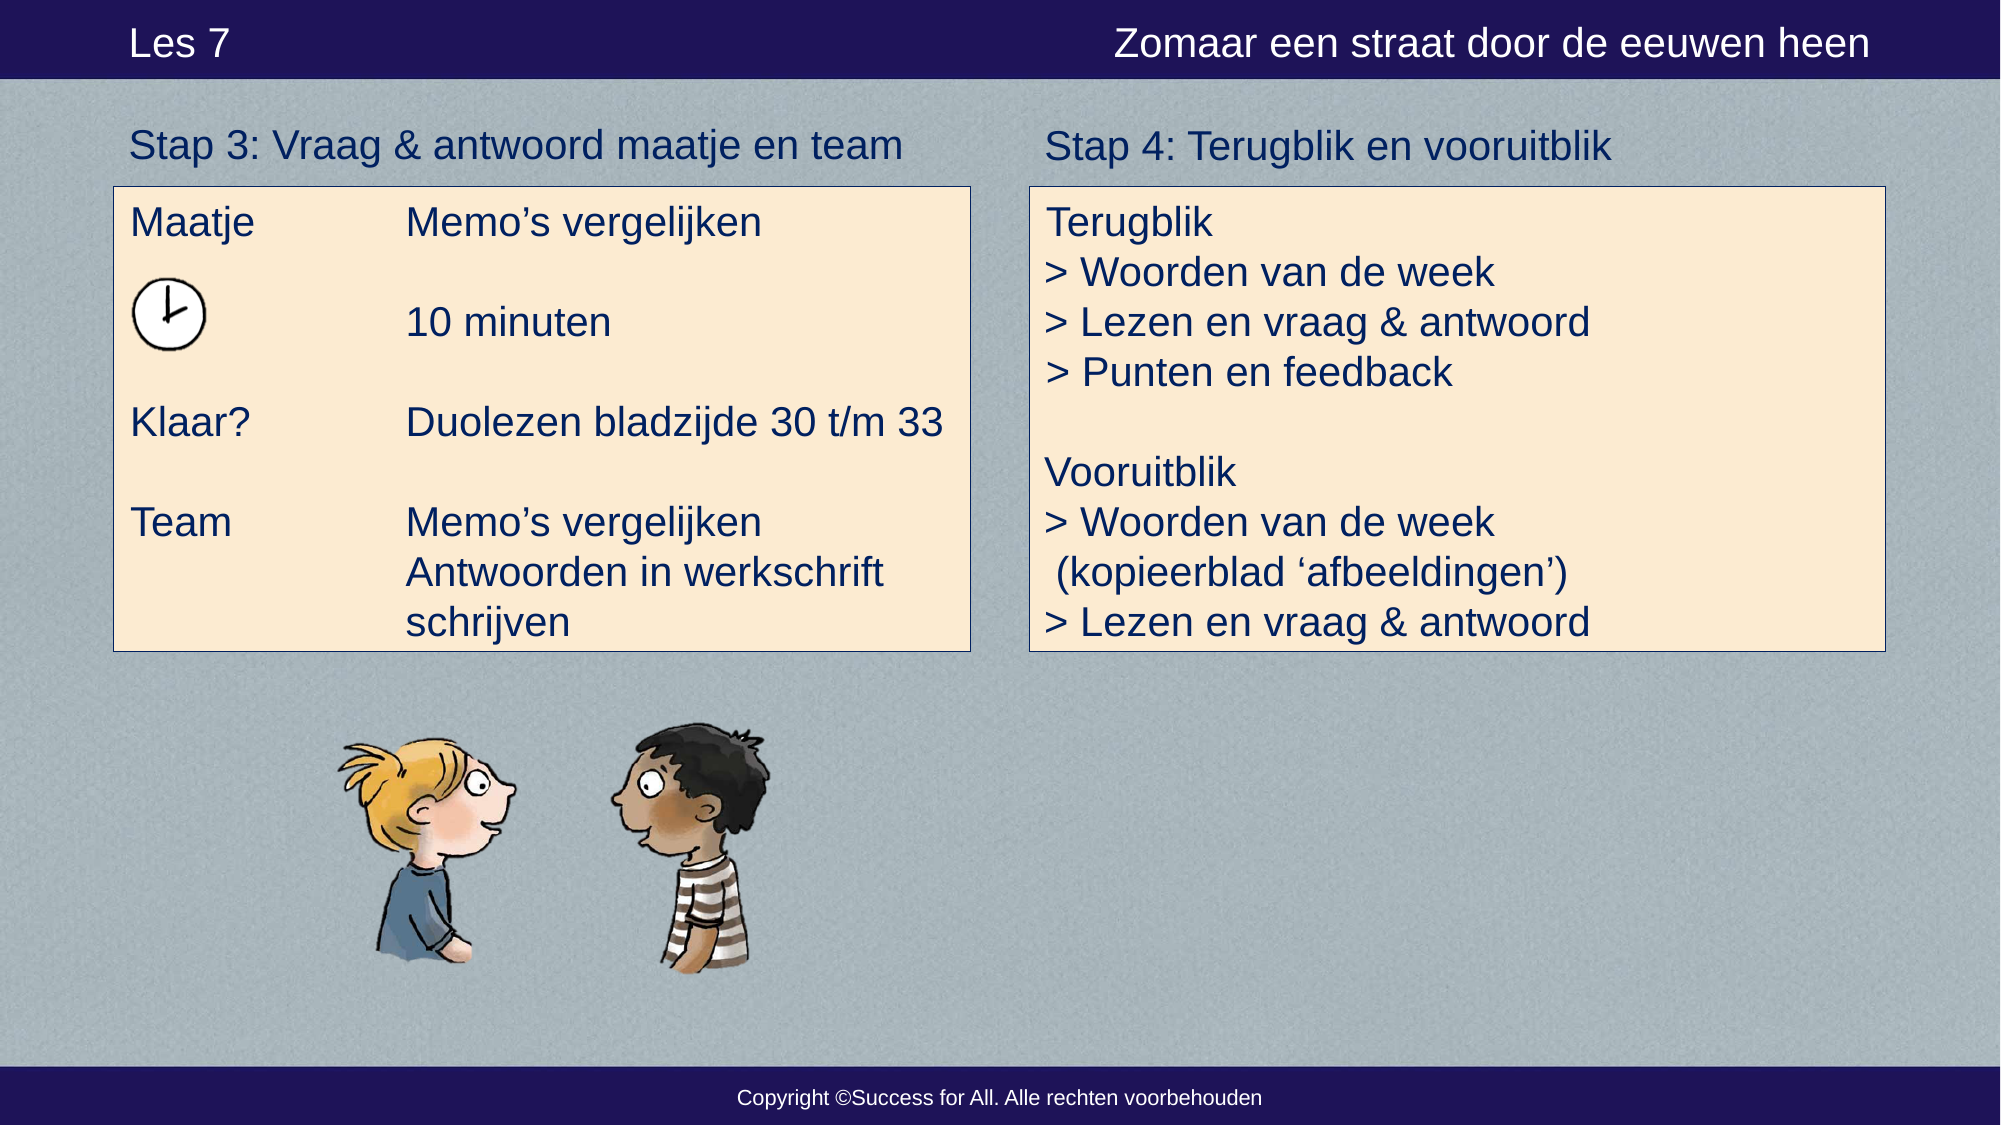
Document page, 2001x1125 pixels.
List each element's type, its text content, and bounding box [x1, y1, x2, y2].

text_box Stap 3: Vraag & antwoord maatje en team [114, 110, 925, 176]
text_box Maatje Memo’s vergelijken 10 minuten Klaar? Duolezen bladzijde 30 t/m 33 Team Memo’s vergelijken Antwoorden in werkschrift schrijven [113, 186, 971, 652]
picture [0, 0, 2001, 1125]
text_box Stap 4: Terugblik en vooruitblik [1029, 111, 1822, 177]
text_box Copyright ©Success for All. Alle rechten voorbehouden [0, 1076, 2000, 1125]
text_box Les 7 [114, 8, 354, 73]
text_box Zomaar een straat door de eeuwen heen [999, 8, 1886, 73]
text_box Terugblik > Woorden van de week > Lezen en vraag & antwoord > Punten en feedback Vooruitblik > Woorden van de week (kopieerblad ‘afbeeldingen’) > Lezen en vraag & antwoord [1029, 186, 1886, 652]
